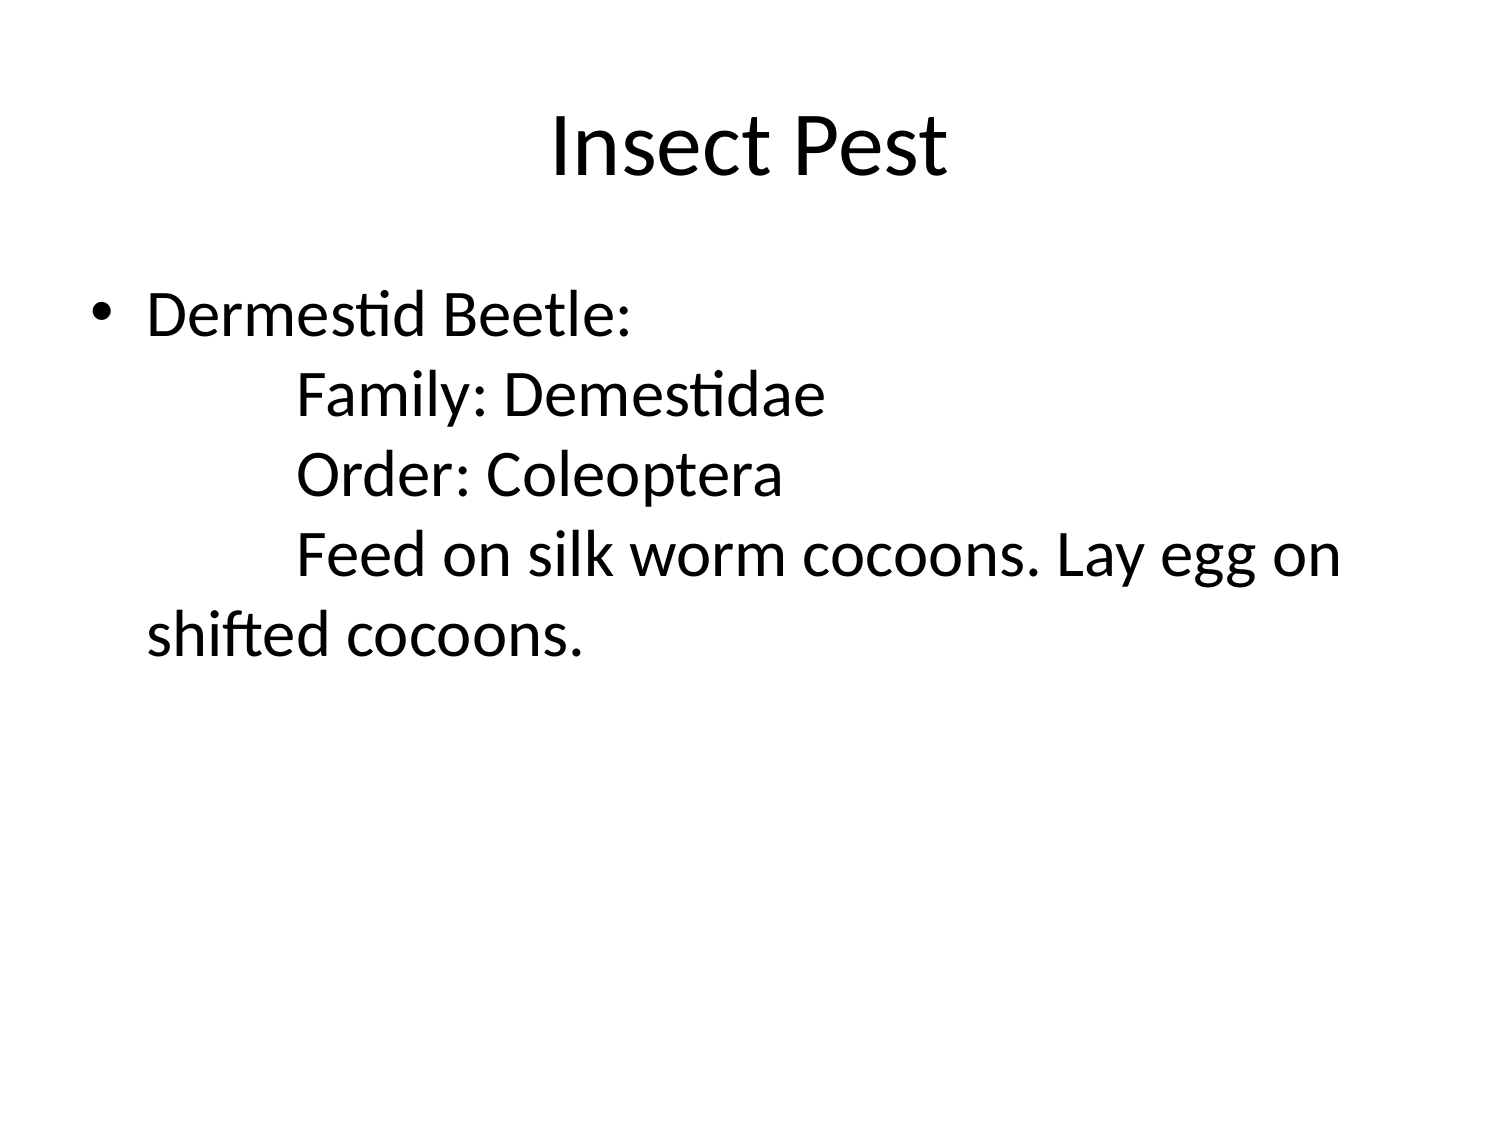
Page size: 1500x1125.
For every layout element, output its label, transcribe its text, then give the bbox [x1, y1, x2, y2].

list Dermestid Beetle: Family: Demestidae Order: Coleoptera Feed on silk worm cocoons. Lay egg on shifted cocoons. [75, 262, 1425, 1005]
title Insect Pest [75, 45, 1425, 233]
